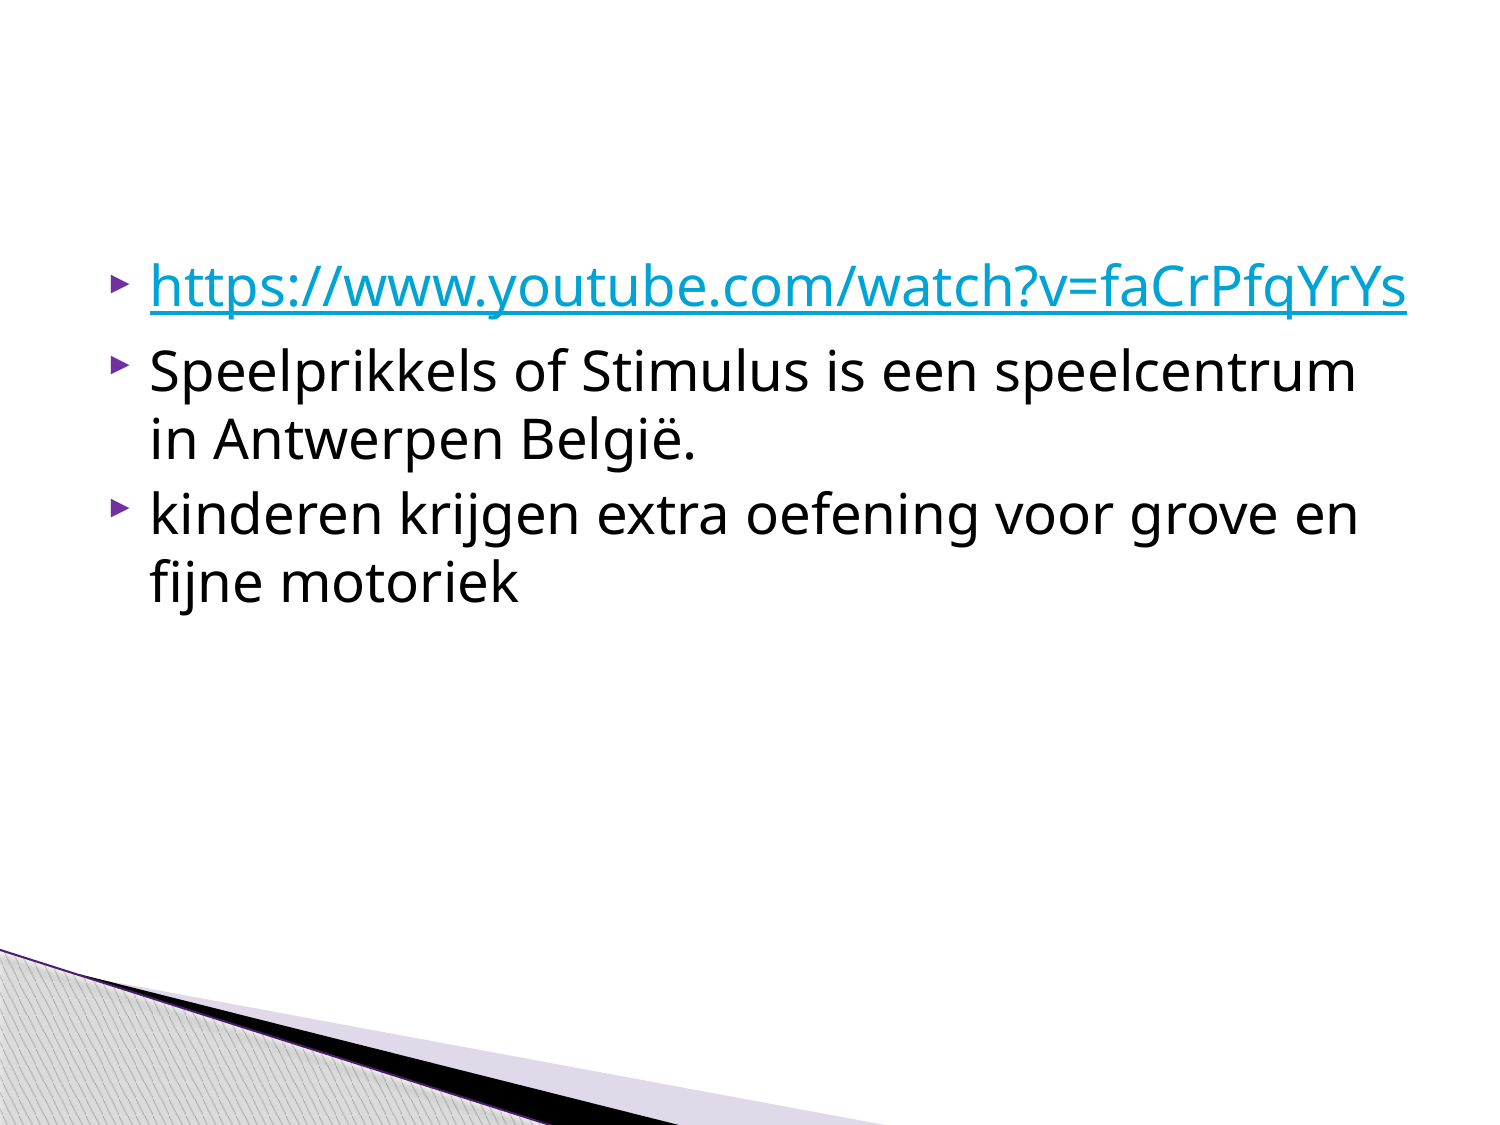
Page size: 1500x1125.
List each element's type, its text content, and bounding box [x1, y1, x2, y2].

list https://www.youtube.com/watch?v=faCrPfqYrYs Speelprikkels of Stimulus is een speelcentrum in Antwerpen België. kinderen krijgen extra oefening voor grove en fijne motoriek [75, 243, 1425, 986]
